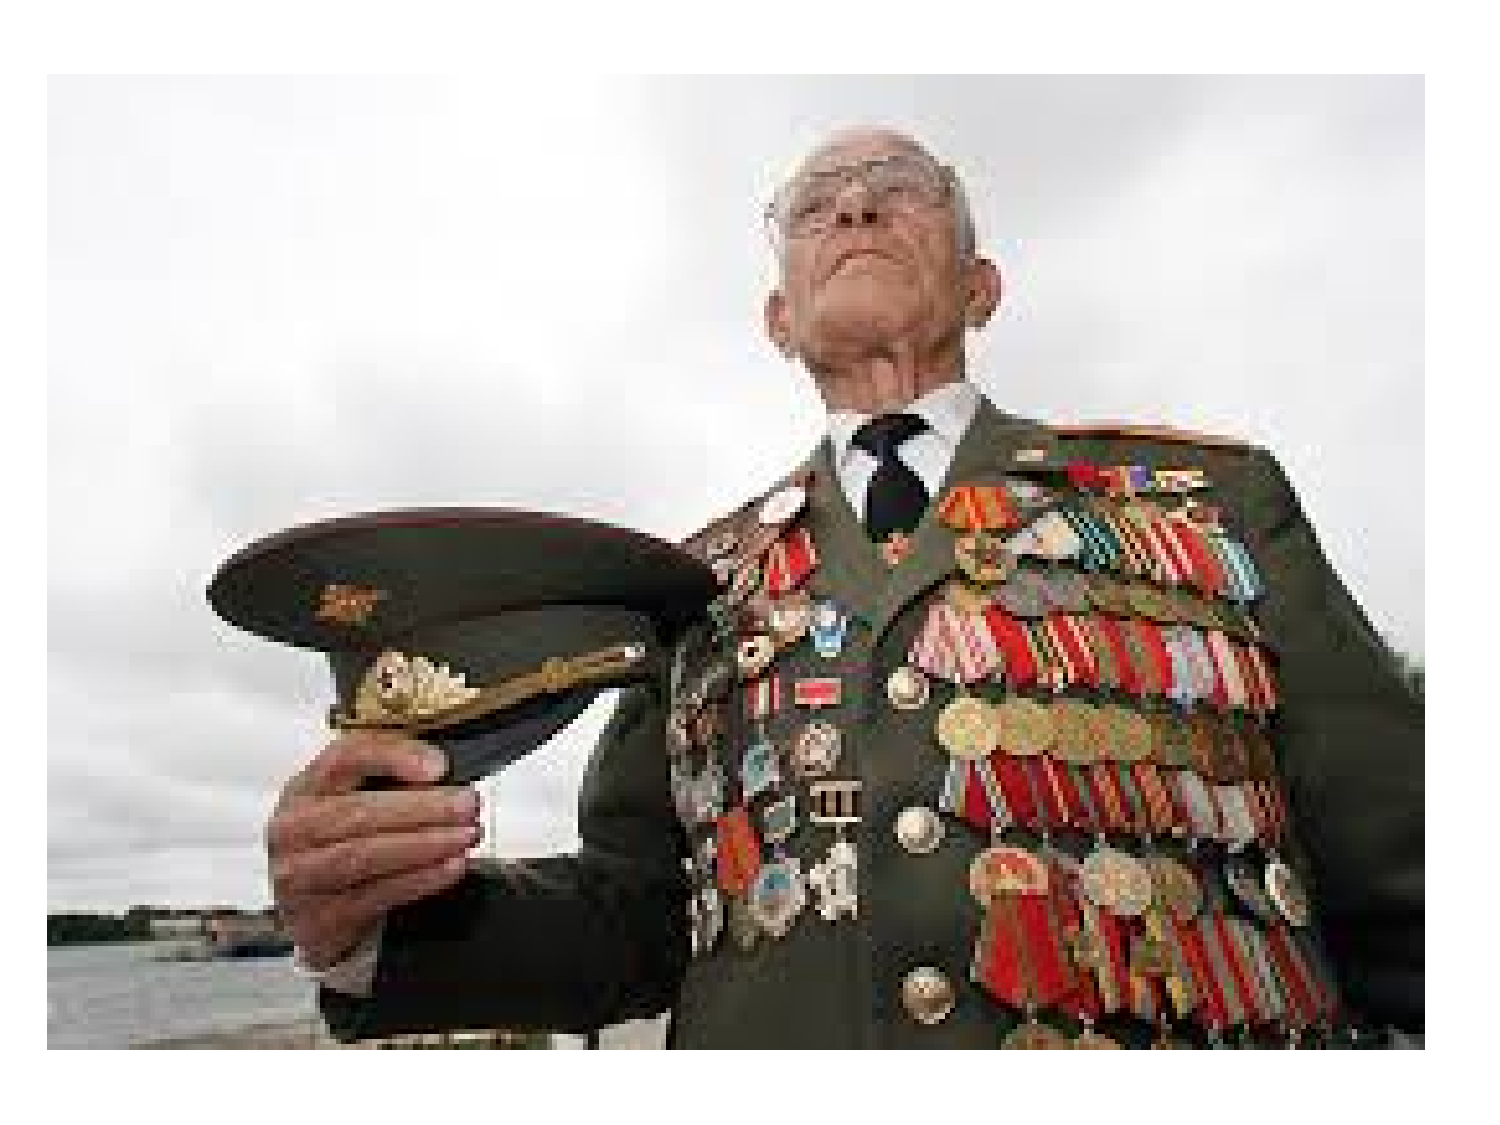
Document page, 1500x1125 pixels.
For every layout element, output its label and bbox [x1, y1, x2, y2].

picture [46, 74, 1425, 1051]
